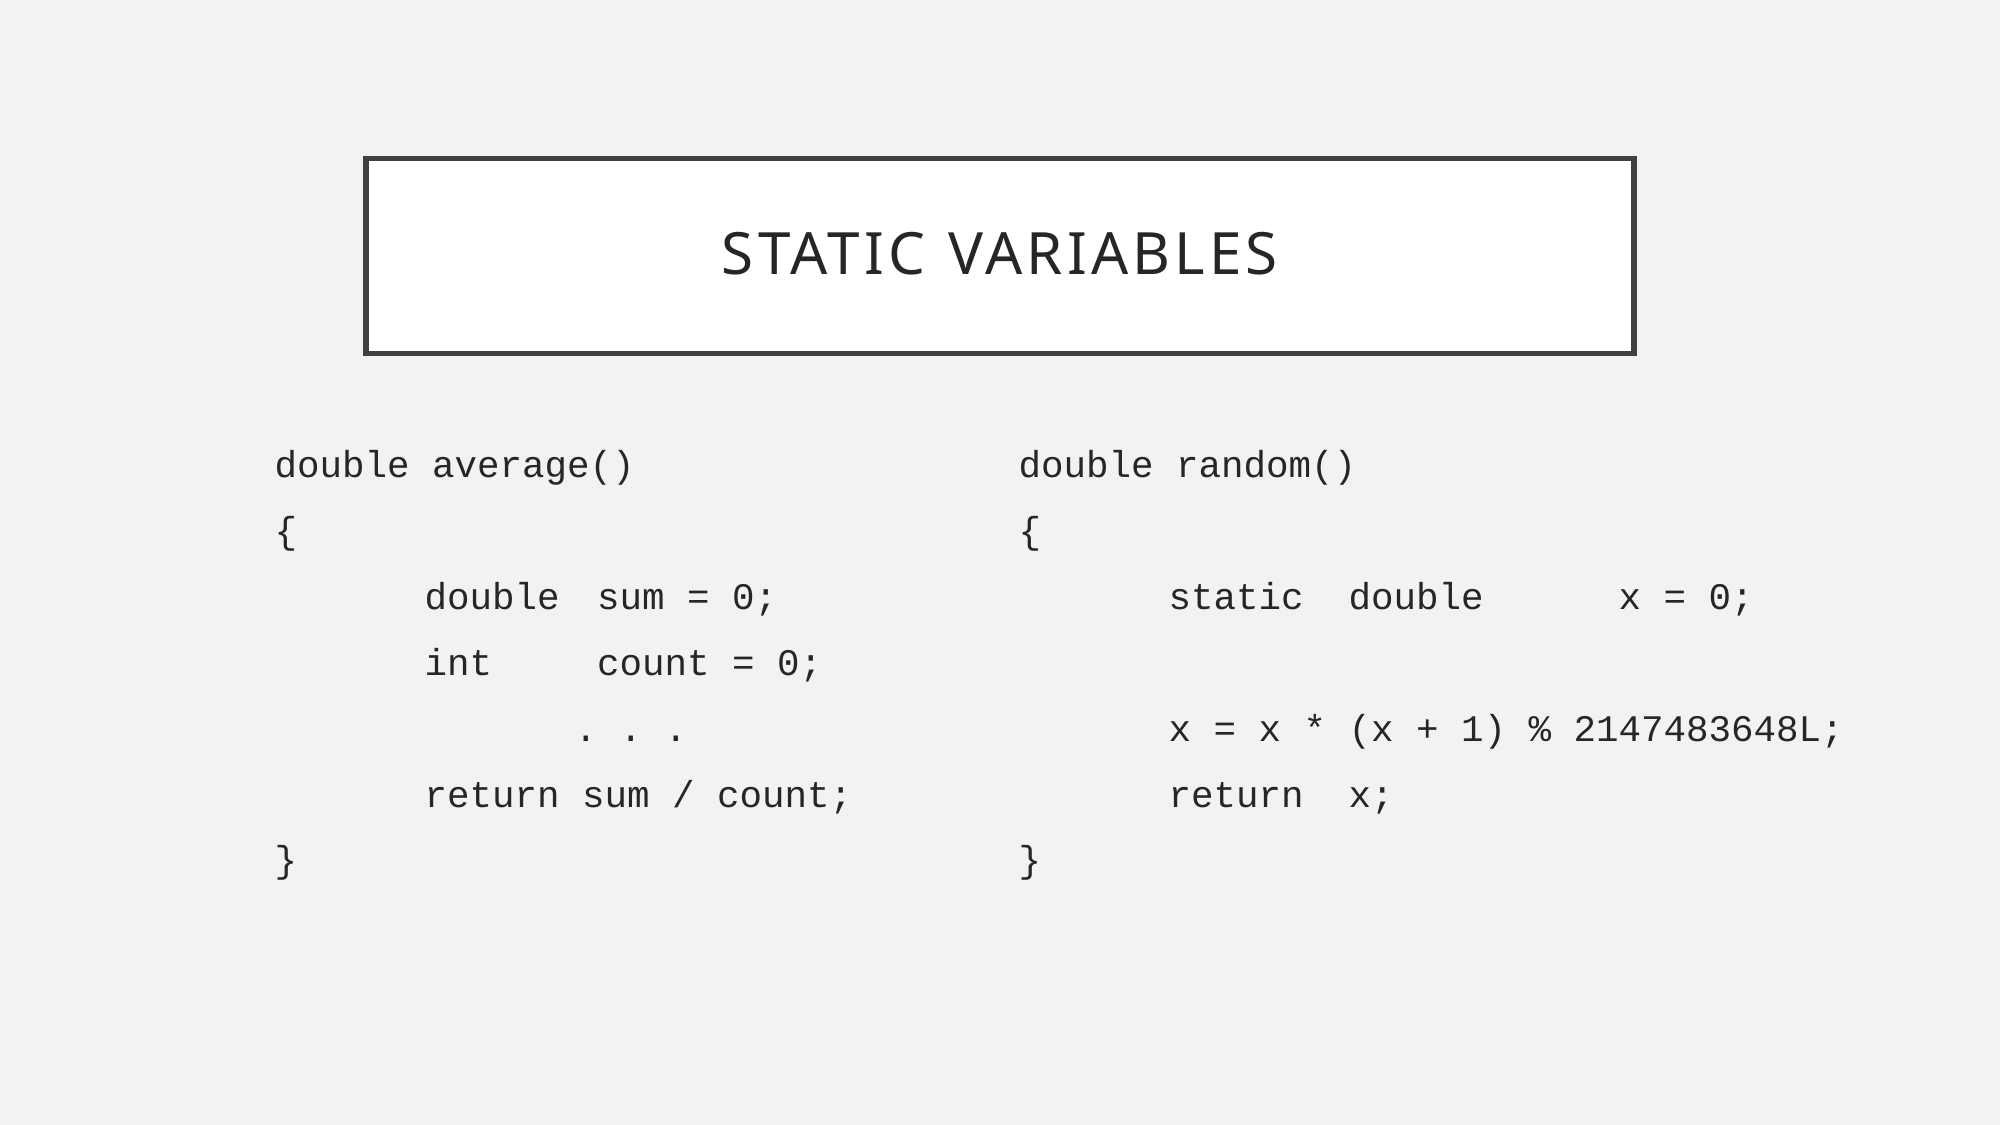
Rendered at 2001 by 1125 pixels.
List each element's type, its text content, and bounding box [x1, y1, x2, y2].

list double random() { static double x = 0; x = x * (x + 1) % 2147483648L; return x; } [1003, 432, 1880, 942]
list double average() { double sum = 0; int count = 0; . . . return sum / count; } [259, 432, 961, 942]
title static Variables [363, 156, 1637, 356]
